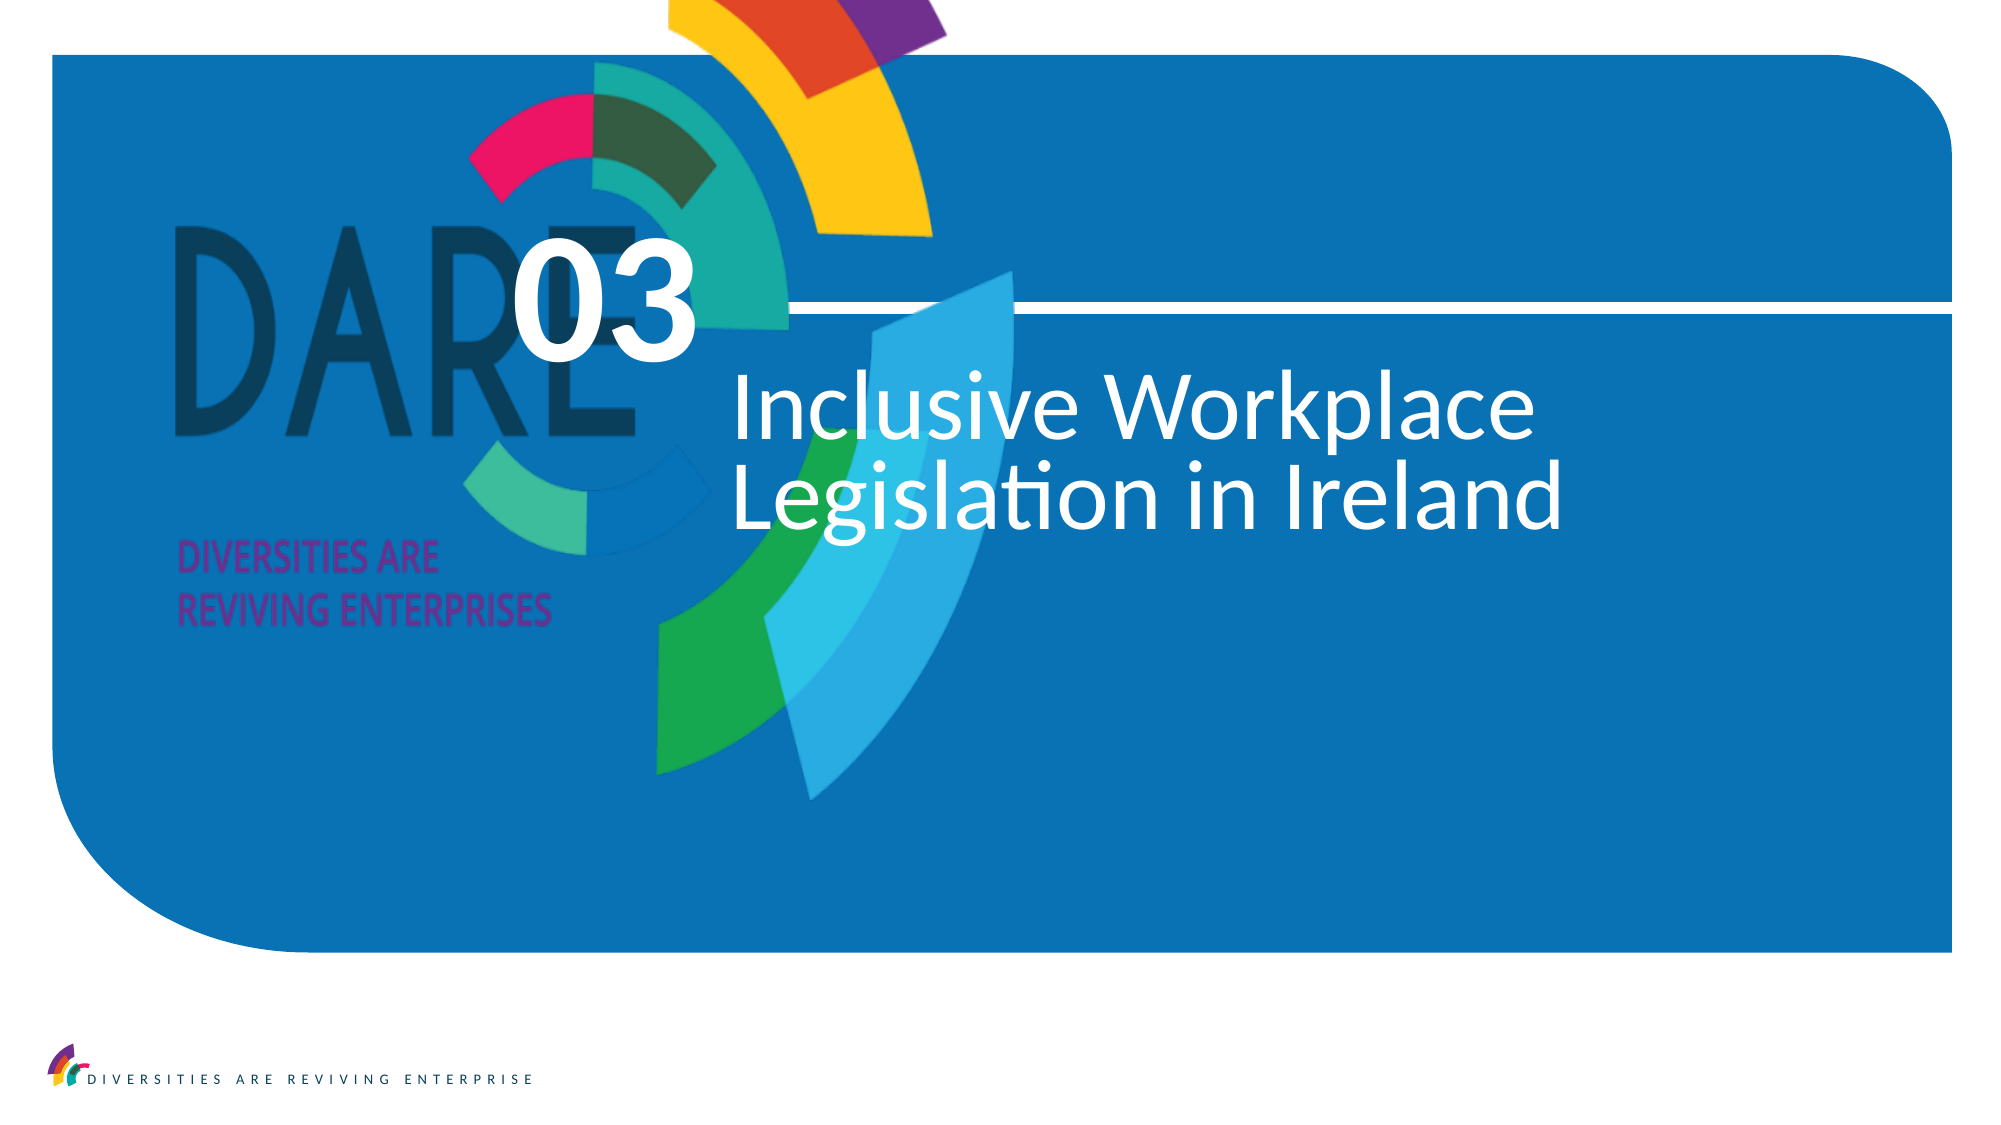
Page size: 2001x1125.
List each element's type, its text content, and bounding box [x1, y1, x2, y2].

list Inclusive Workplace Legislation in Ireland [715, 360, 1671, 630]
list 03 [496, 191, 836, 288]
picture [24, 0, 1166, 987]
